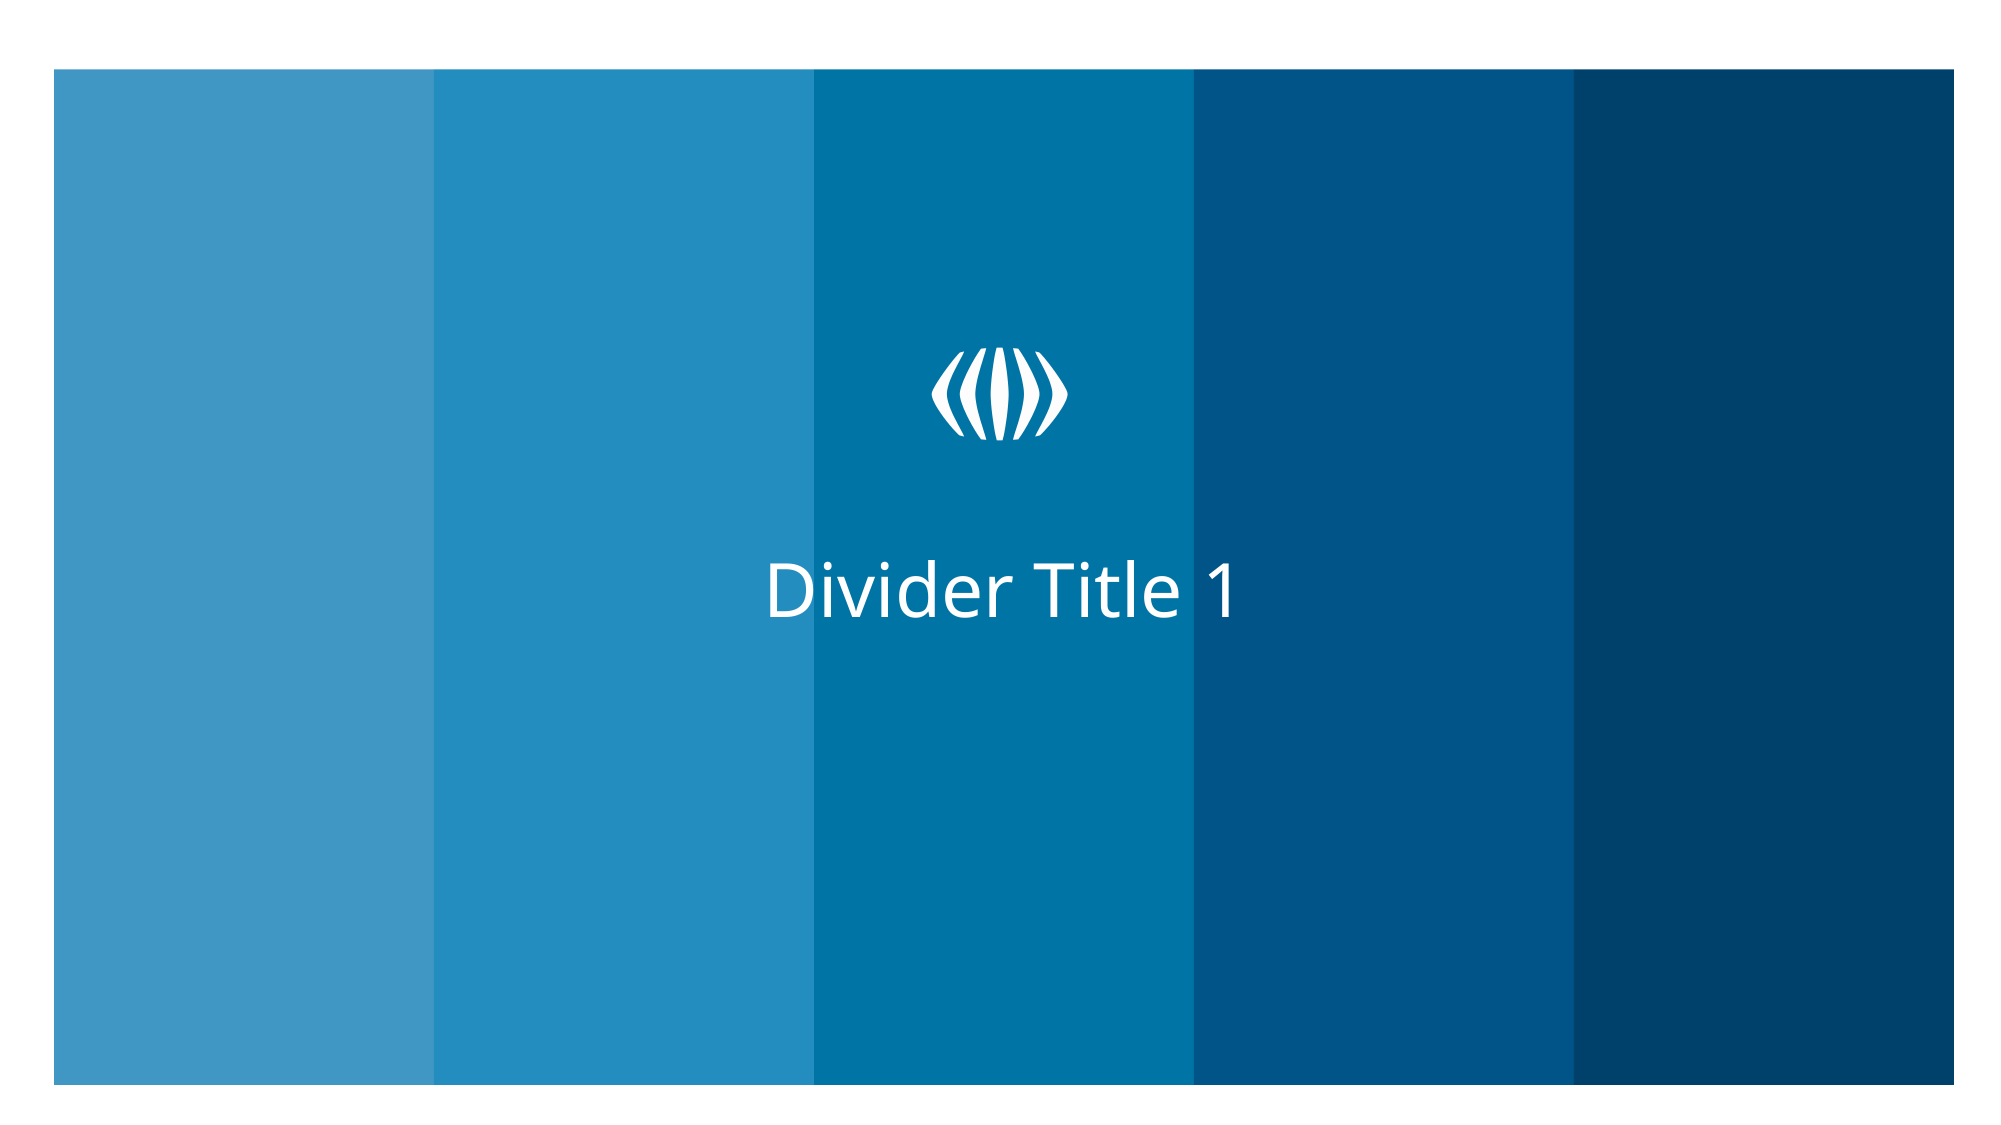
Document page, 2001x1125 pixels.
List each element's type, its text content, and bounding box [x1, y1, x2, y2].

title Divider Title 1 [55, 527, 1954, 649]
picture [991, 348, 1008, 440]
picture [1014, 349, 1039, 439]
picture [960, 349, 985, 439]
picture [932, 353, 962, 435]
picture [1037, 353, 1067, 435]
